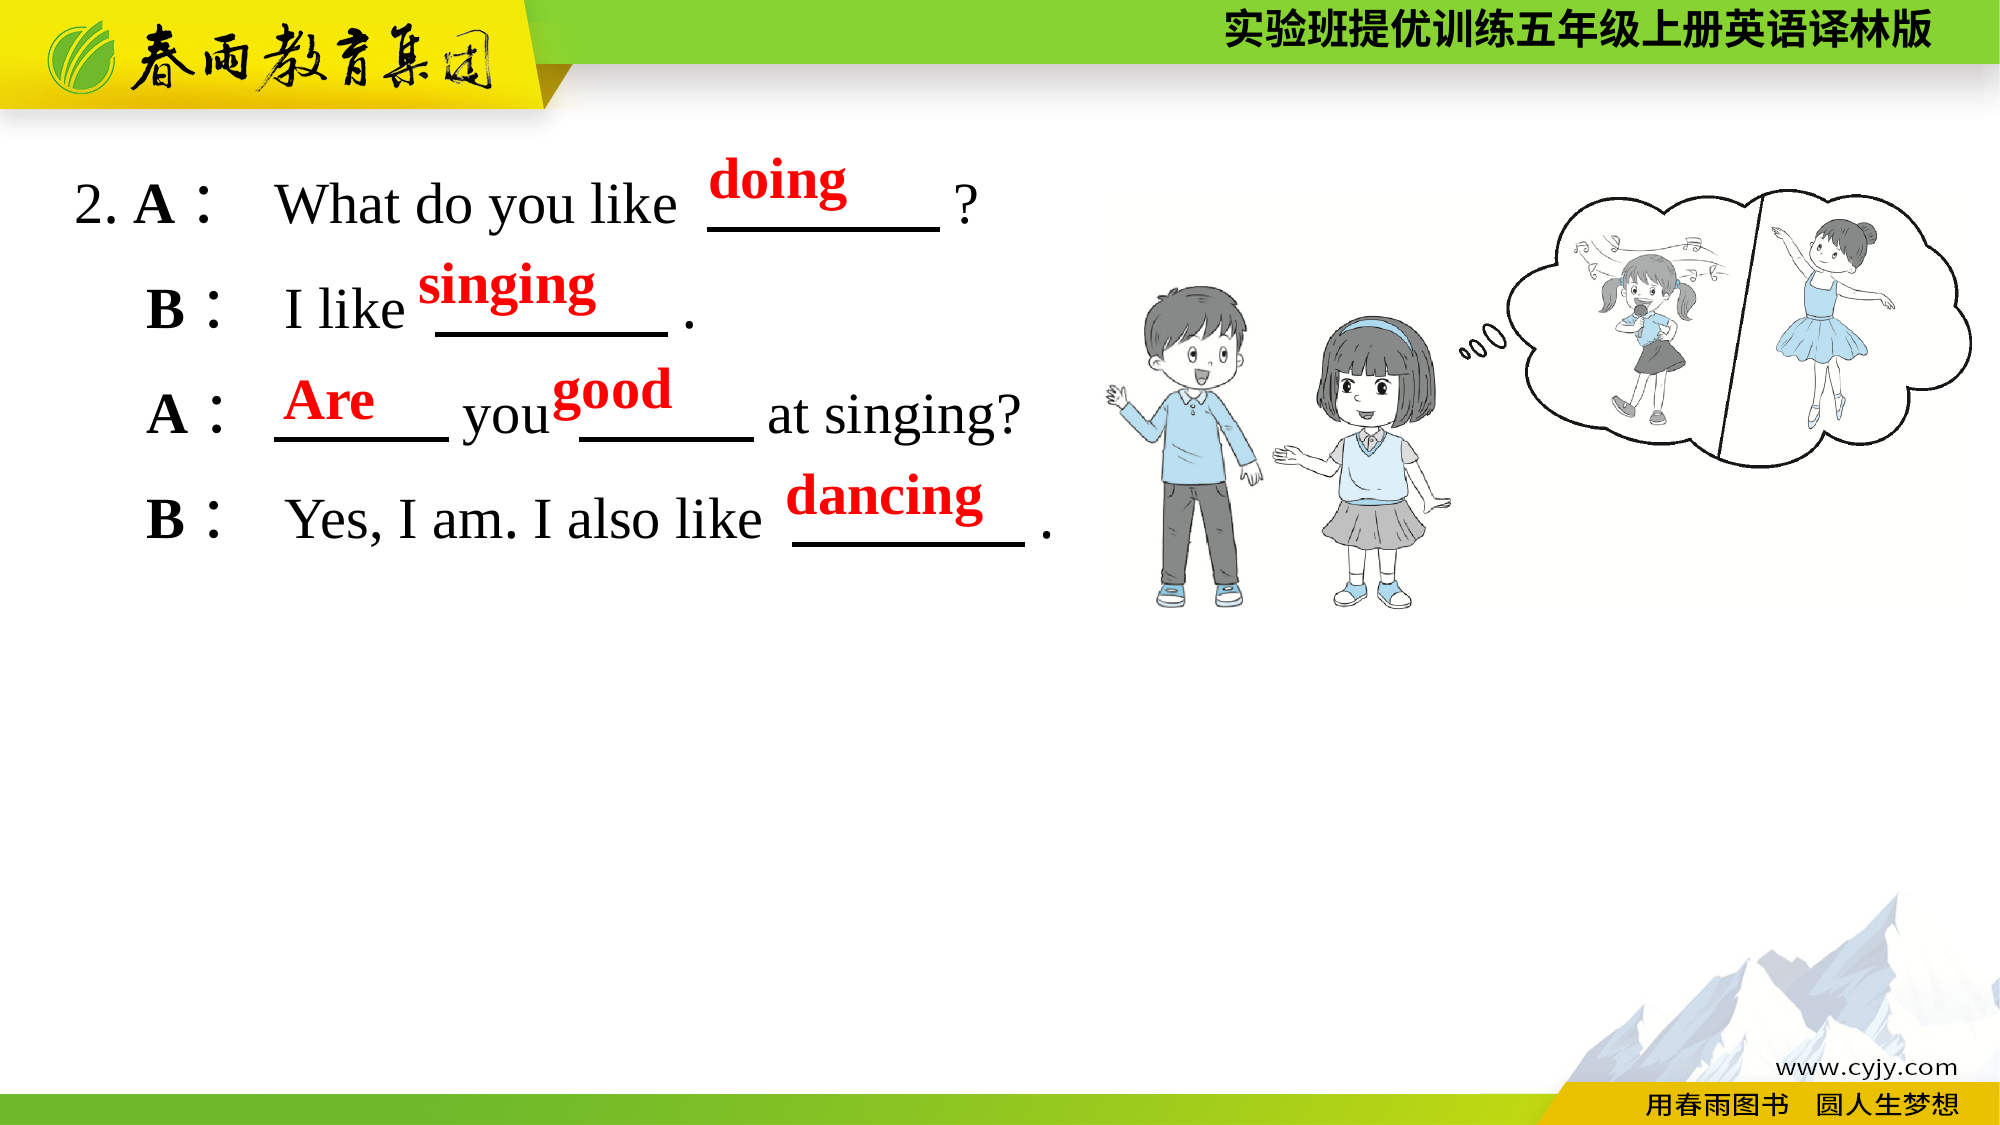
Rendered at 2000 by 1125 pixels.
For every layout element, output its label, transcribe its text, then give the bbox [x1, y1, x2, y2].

list 2. A： What do you like ? B： I like . A： you at singing? B： Yes, I am. I also like . [59, 122, 1944, 562]
picture [0, 0, 2000, 1125]
text_box doing [693, 132, 864, 218]
text_box singing [403, 237, 612, 323]
text_box good [537, 342, 688, 428]
text_box Are [268, 353, 391, 439]
text_box dancing [770, 448, 999, 534]
